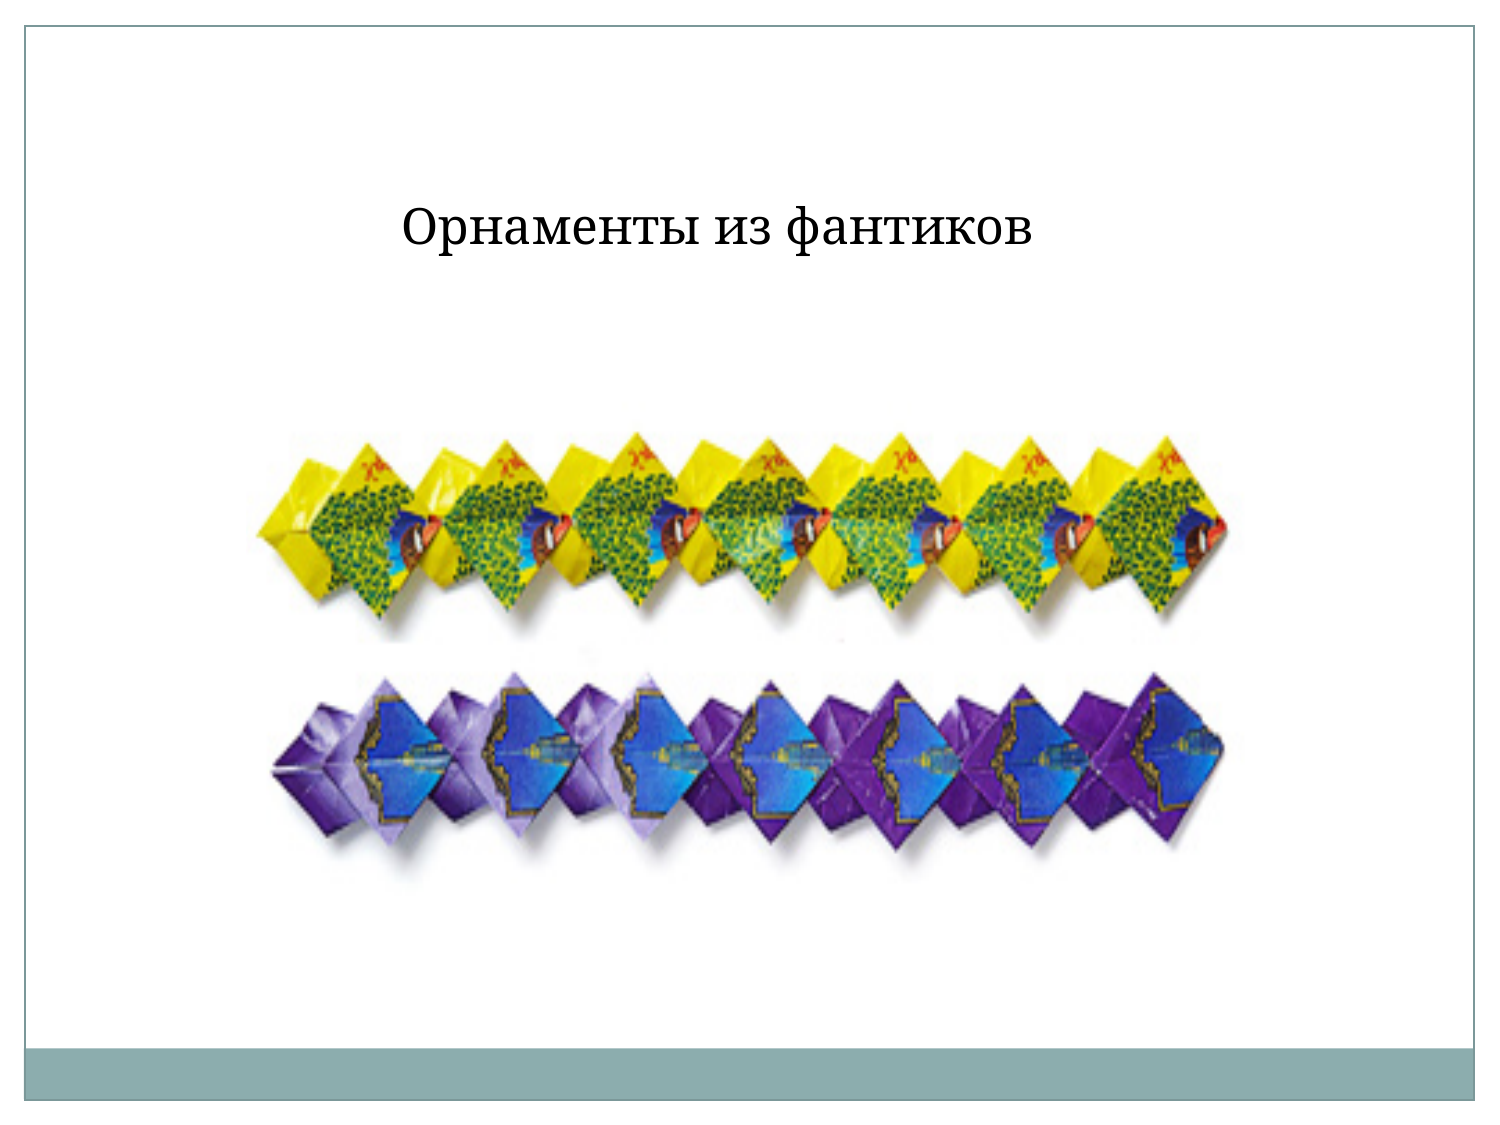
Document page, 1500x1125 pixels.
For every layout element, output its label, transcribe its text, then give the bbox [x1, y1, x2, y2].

text_box Орнаменты из фантиков [387, 187, 1049, 263]
picture [245, 374, 1290, 915]
